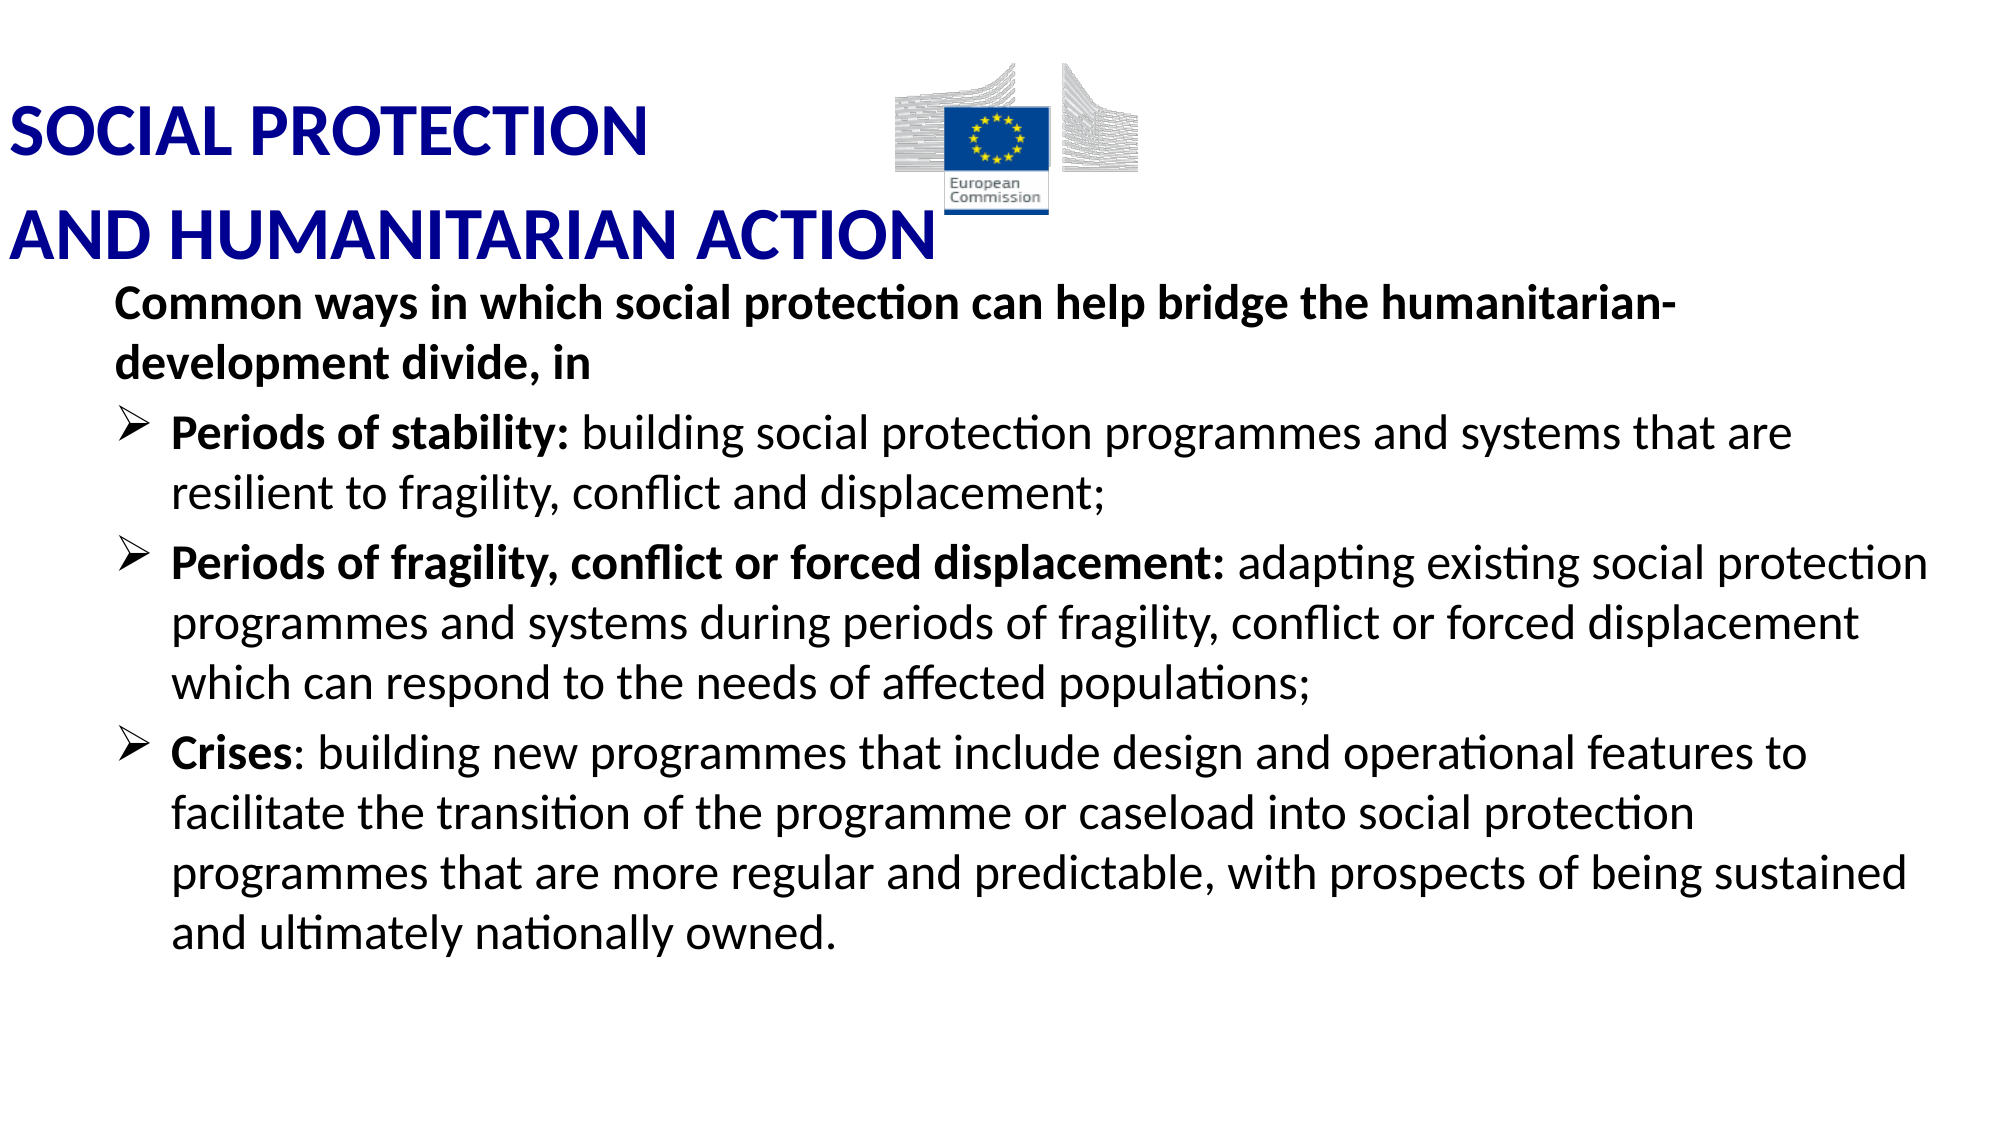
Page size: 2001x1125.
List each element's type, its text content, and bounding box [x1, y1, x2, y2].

text_box SOCIAL PROTECTION AND HUMANITARIAN ACTION [0, 60, 1796, 263]
picture [894, 62, 1138, 215]
text_box Common ways in which social protection can help bridge the humanitarian-development divide, in Periods of stability: building social protection programmes and systems that are resilient to fragility, conflict and displacement; Periods of fragility, conflict or forced displacement: adapting existing social protection programmes and systems during periods of fragility, conflict or forced displacement which can respond to the needs of affected populations; Crises: building new programmes that include design and operational features to facilitate the transition of the programme or caseload into social protection programmes that are more regular and predictable, with prospects of being sustained and ultimately nationally owned. [99, 262, 1949, 1005]
